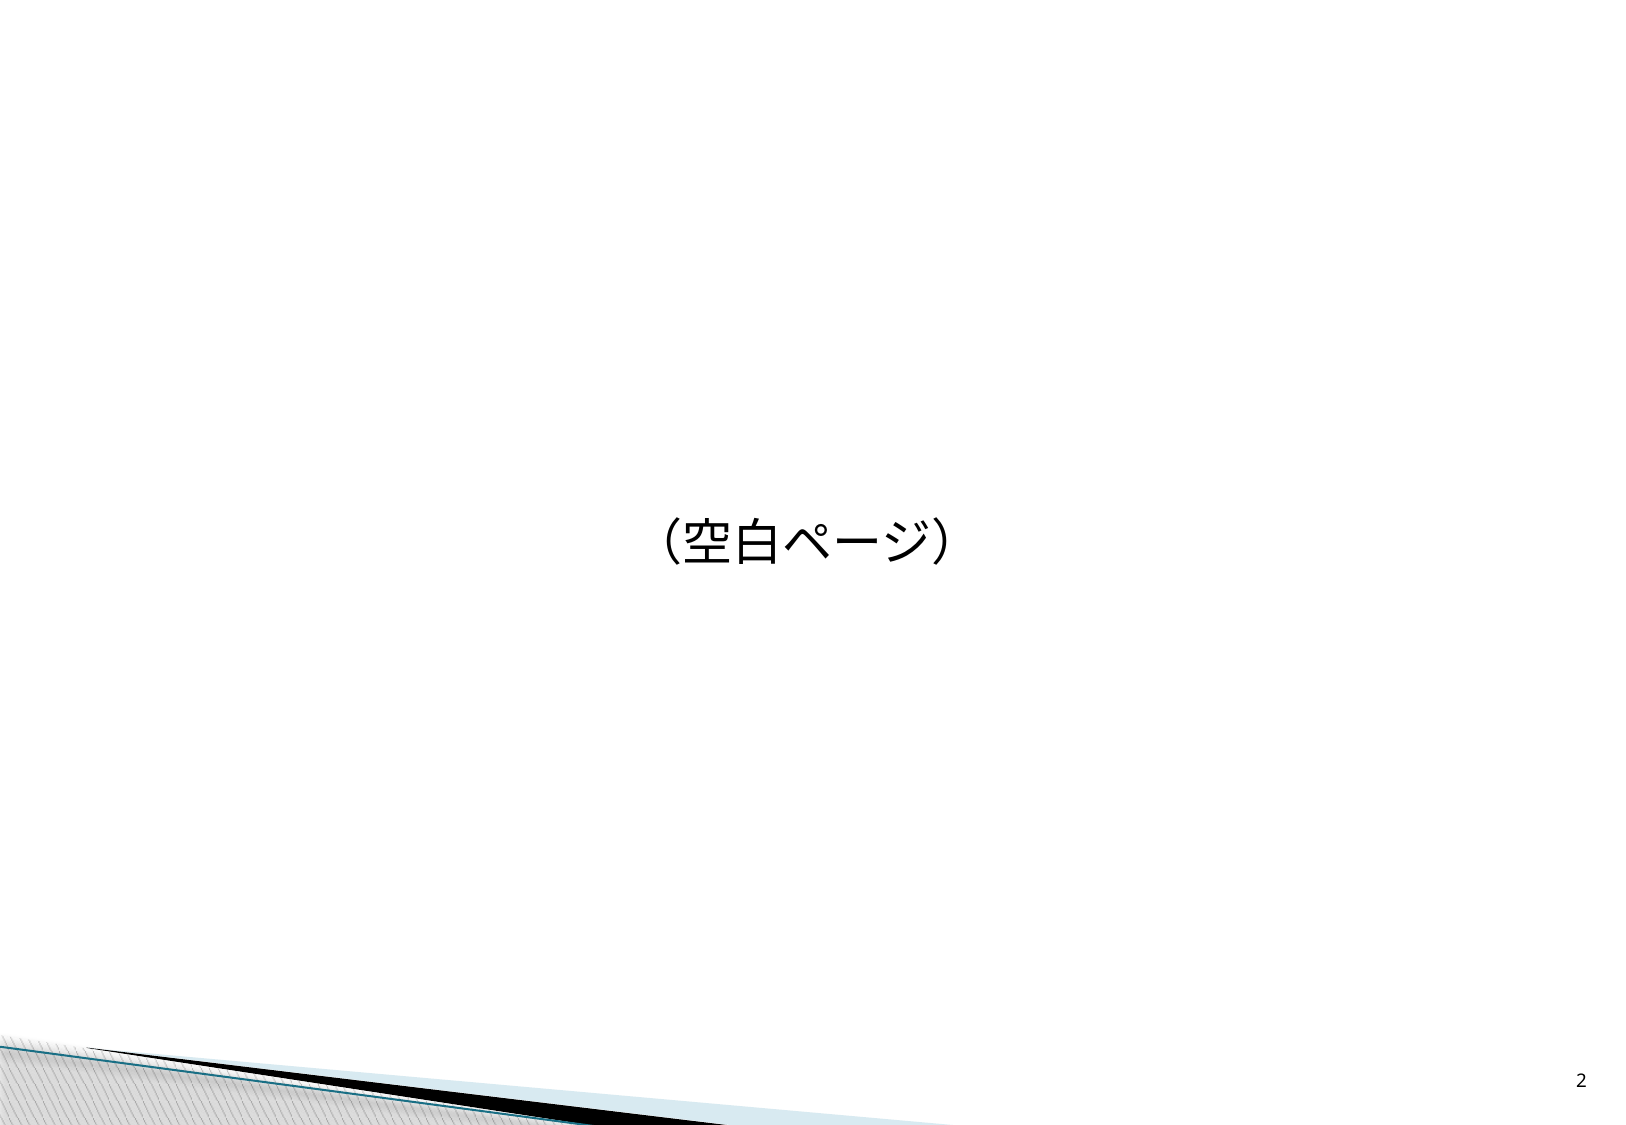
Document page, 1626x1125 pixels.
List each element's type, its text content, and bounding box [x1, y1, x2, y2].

picture [465, 1106, 510, 1113]
text_box （空白ページ） [115, 89, 1498, 1035]
slide_number 1 [1536, 1051, 1602, 1112]
